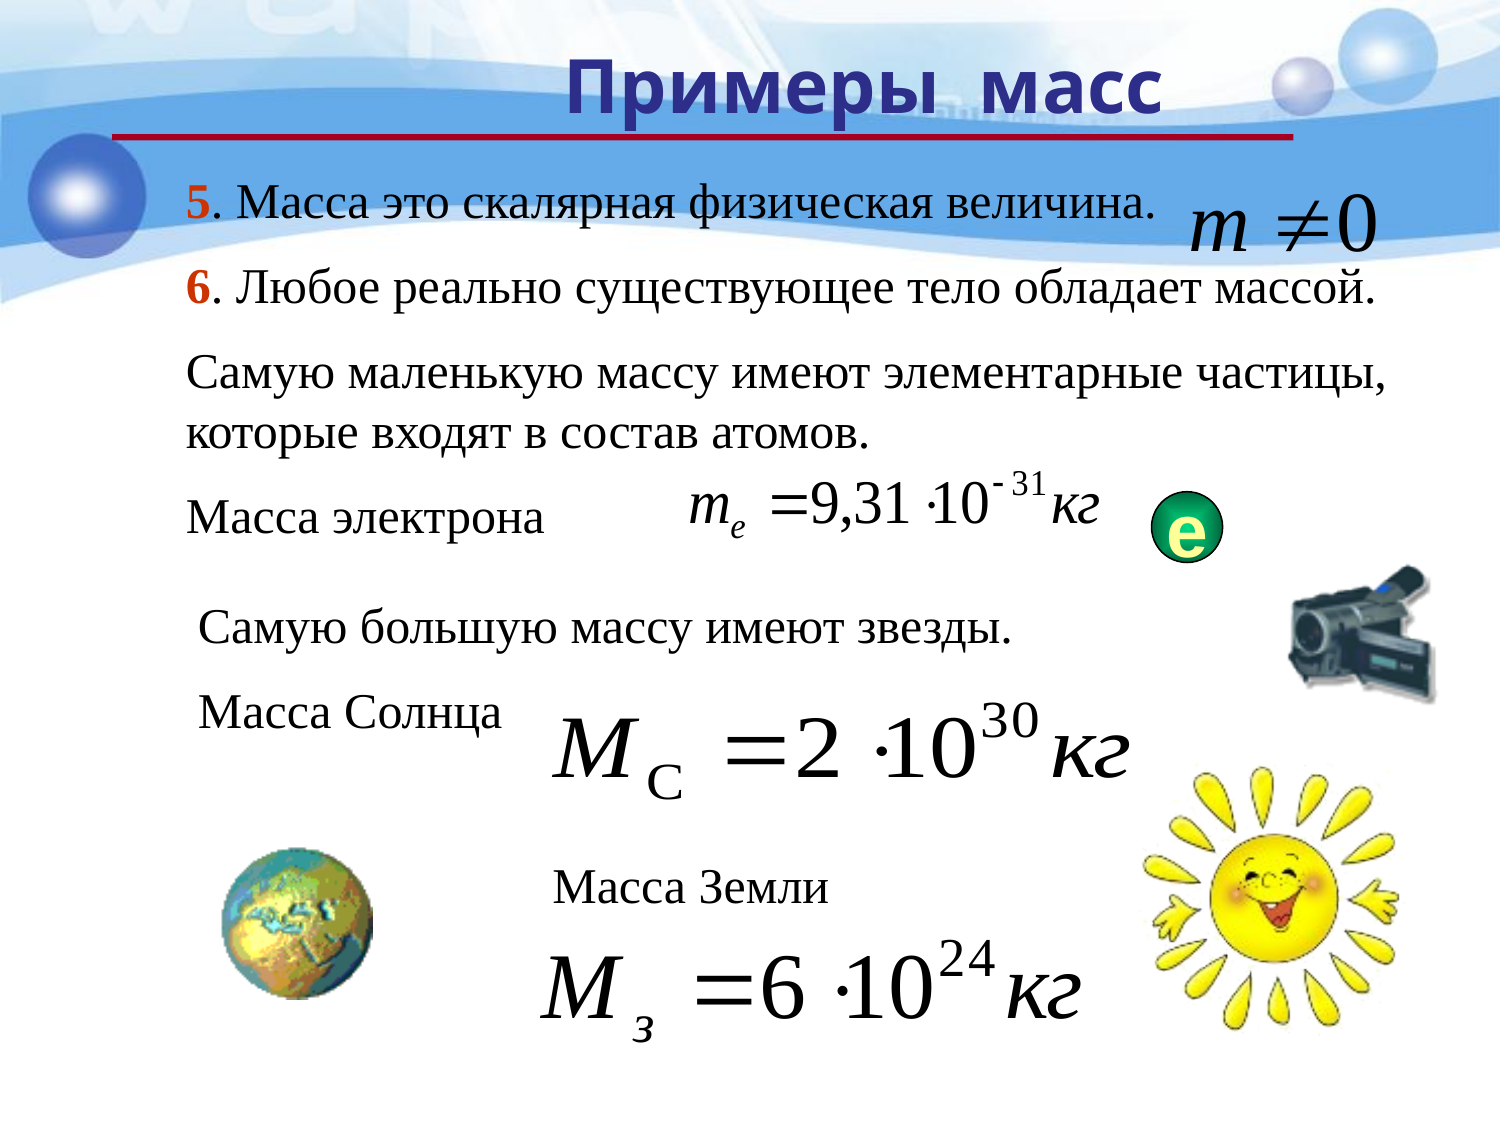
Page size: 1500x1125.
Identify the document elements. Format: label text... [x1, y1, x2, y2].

text_box Самую большую массу имеют звезды. Масса Солнца [183, 586, 1388, 746]
text_box Примеры масс [549, 42, 1010, 126]
text_box е [1151, 491, 1223, 563]
text_box Масса Земли [537, 846, 975, 915]
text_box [1174, 172, 1397, 273]
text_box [678, 455, 1117, 555]
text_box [537, 680, 1152, 823]
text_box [525, 916, 1105, 1066]
text_box 5. Масса это скалярная физическая величина. 6. Любое реально существующее тело обладает массой. Самую маленькую массу имеют элементарные частицы, которые входят в состав атомов. Масса электрона [171, 160, 1424, 551]
picture [0, 0, 1500, 1125]
